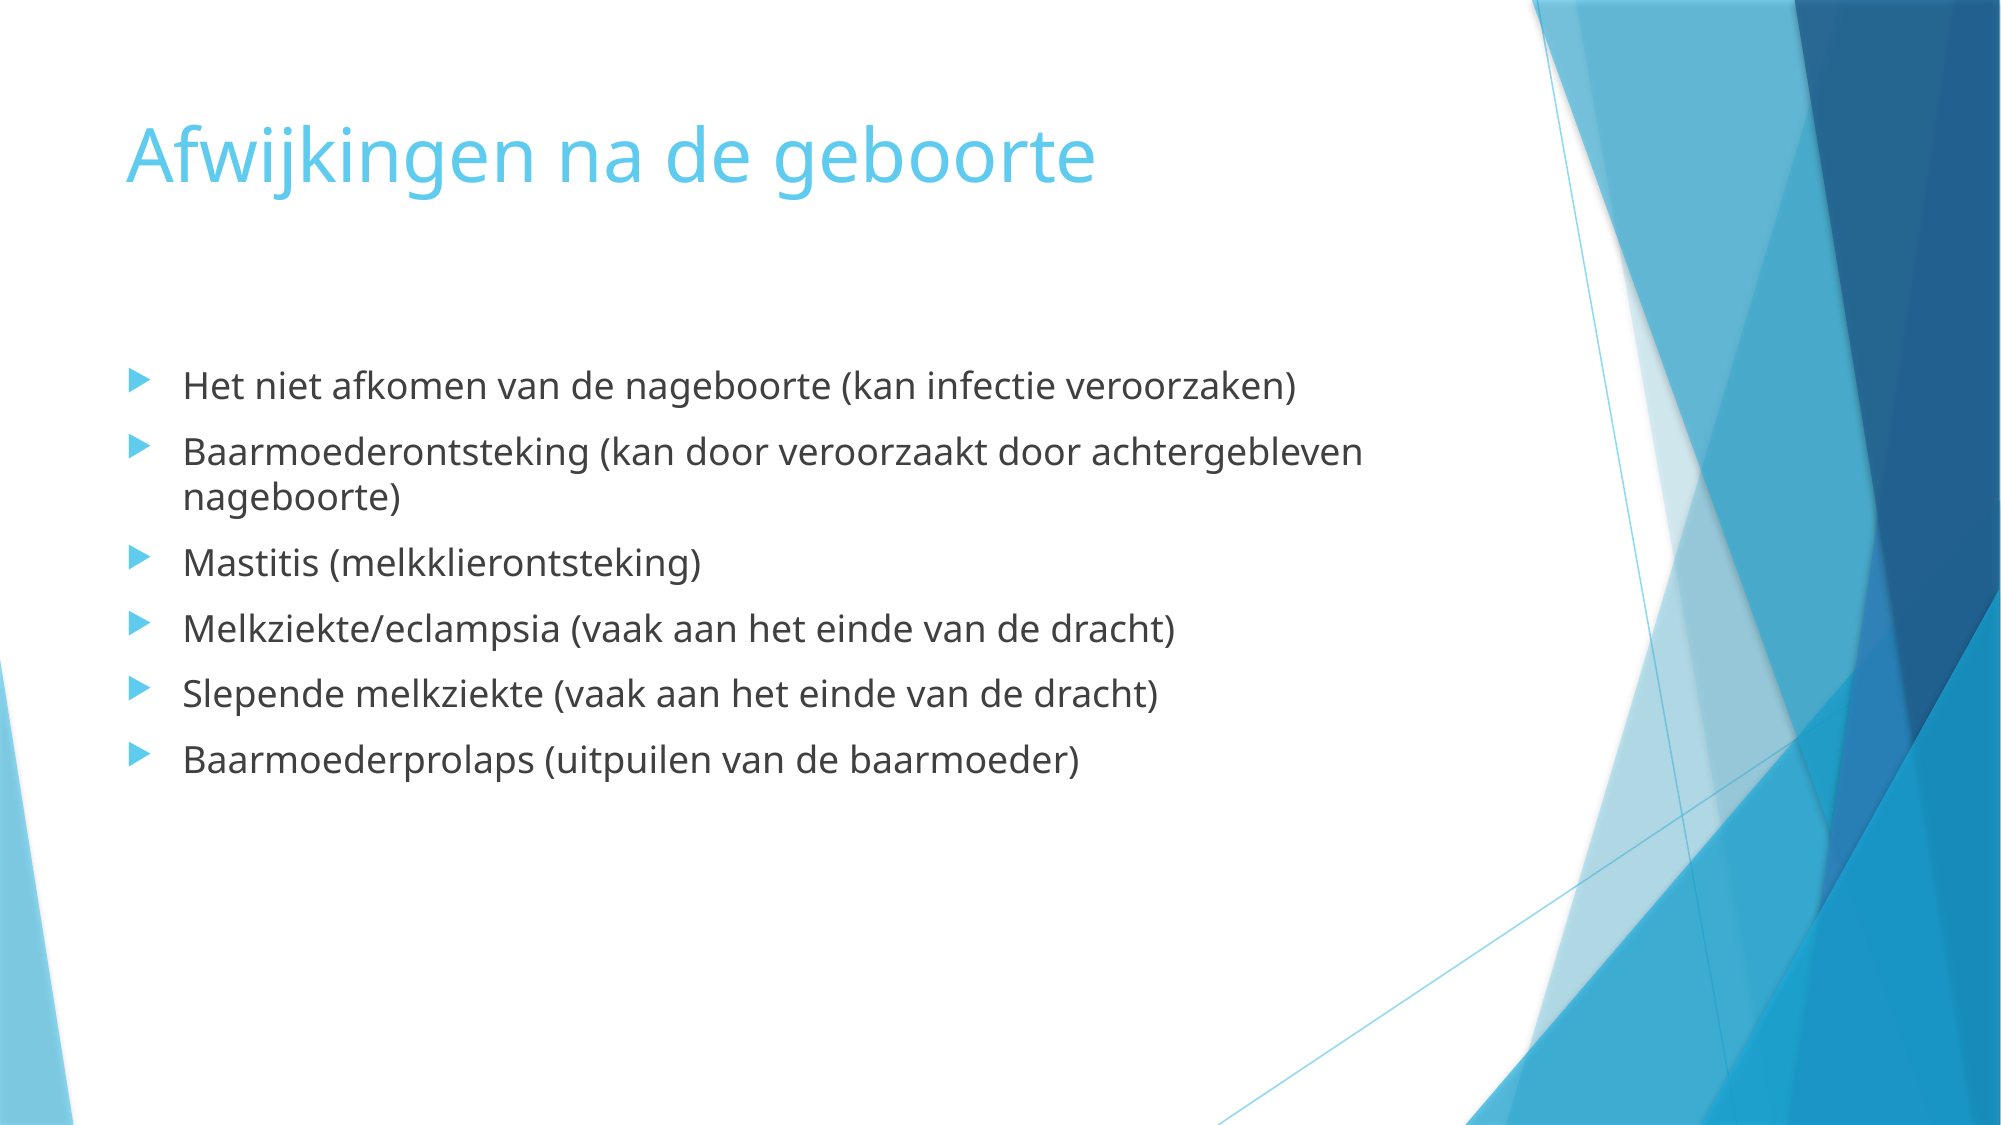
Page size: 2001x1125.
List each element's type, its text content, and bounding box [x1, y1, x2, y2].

list Het niet afkomen van de nageboorte (kan infectie veroorzaken) Baarmoederontsteking (kan door veroorzaakt door achtergebleven nageboorte) Mastitis (melkklierontsteking) Melkziekte/eclampsia (vaak aan het einde van de dracht) Slepende melkziekte (vaak aan het einde van de dracht) Baarmoederprolaps (uitpuilen van de baarmoeder) [111, 354, 1546, 992]
title Afwijkingen na de geboorte [111, 99, 1522, 317]
